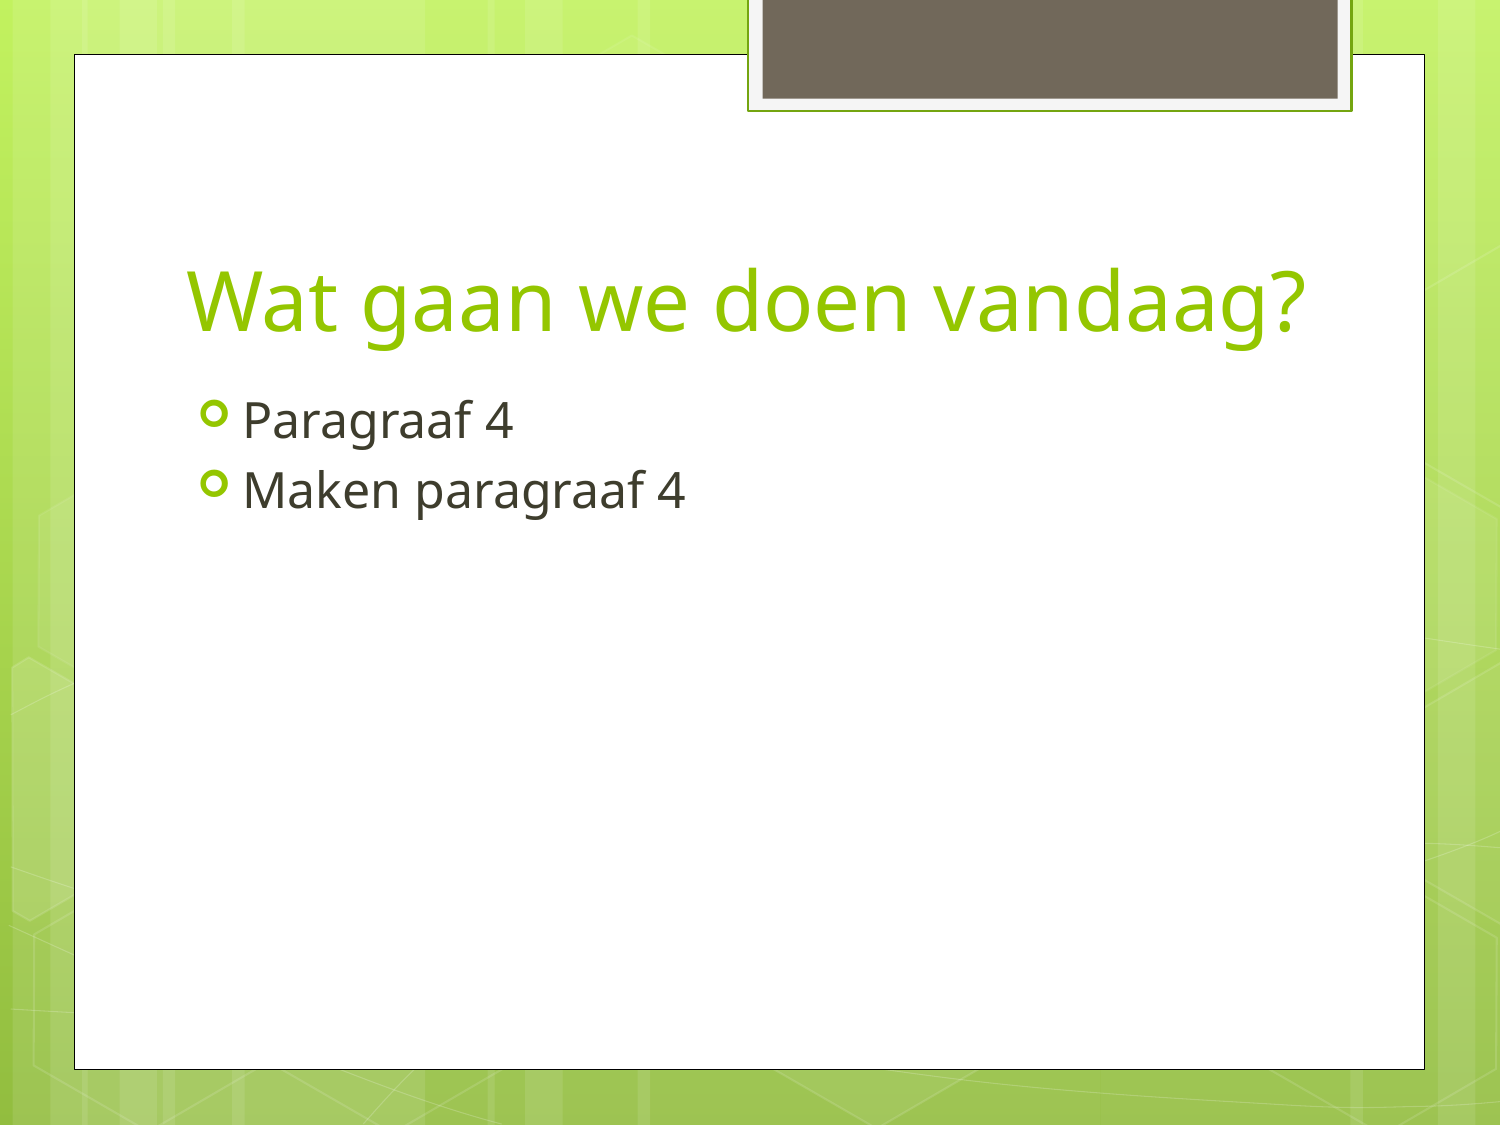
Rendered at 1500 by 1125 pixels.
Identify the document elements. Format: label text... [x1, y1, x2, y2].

list Paragraaf 4 Maken paragraaf 4 [171, 381, 1283, 957]
title Wat gaan we doen vandaag? [171, 168, 1324, 357]
